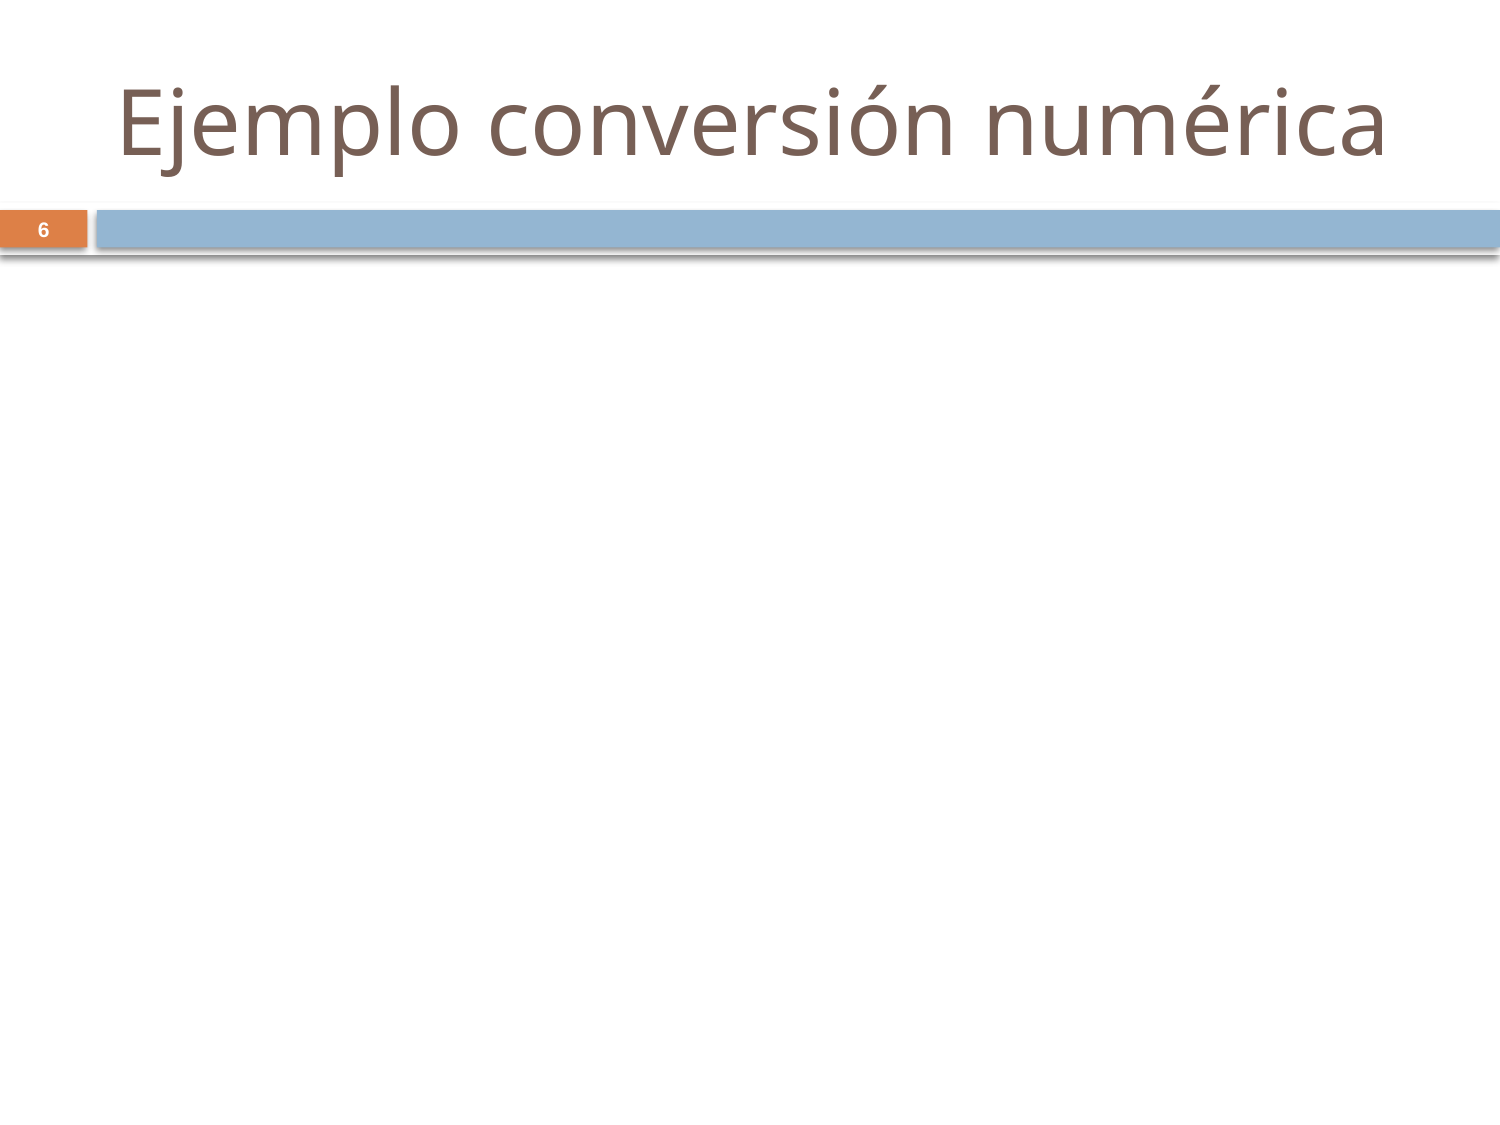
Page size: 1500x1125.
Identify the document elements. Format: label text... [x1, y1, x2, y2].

slide_number 6 [0, 208, 88, 249]
title Ejemplo conversión numérica [100, 37, 1438, 200]
